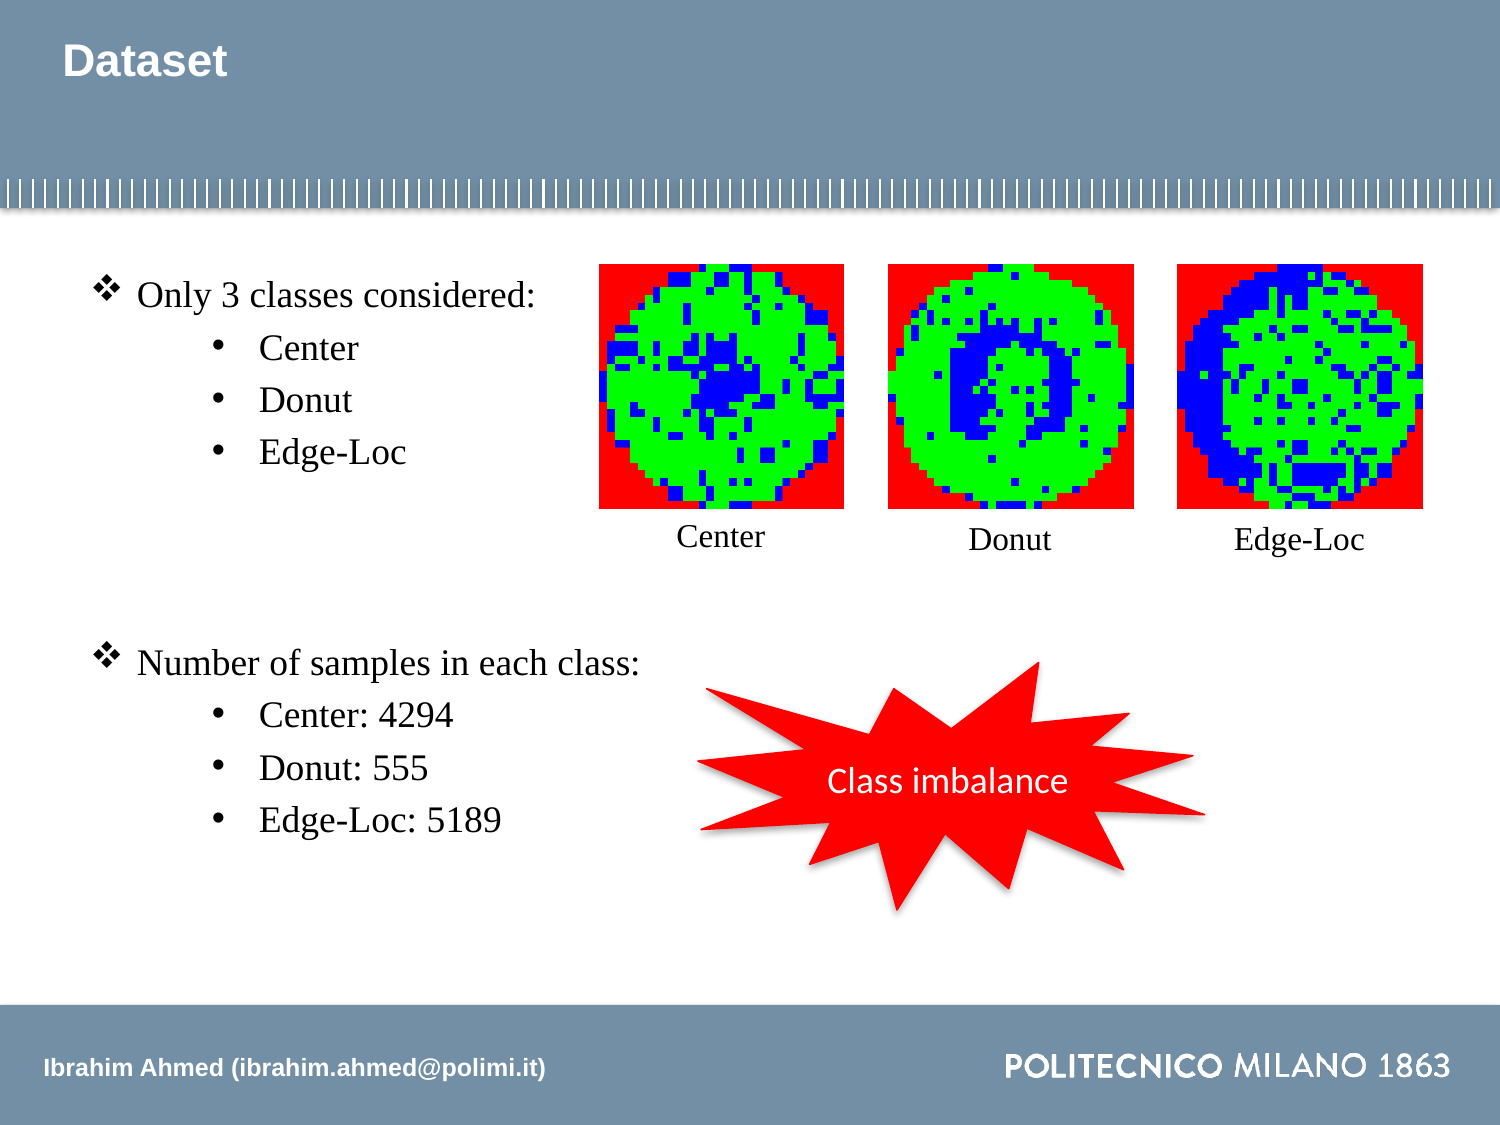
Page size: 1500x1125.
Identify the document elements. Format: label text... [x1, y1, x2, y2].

picture [886, 262, 1135, 511]
picture [999, 1041, 1456, 1089]
list Only 3 classes considered: Center Donut Edge-Loc Number of samples in each class: Center: 4294 Donut: 555 Edge-Loc: 5189 [75, 262, 1441, 1005]
text_box Edge-Loc [1218, 520, 1380, 565]
picture [596, 262, 845, 511]
text_box Donut [953, 520, 1067, 565]
text_box Class imbalance [697, 661, 1206, 911]
text_box Center [661, 520, 781, 562]
picture [1175, 262, 1424, 511]
title Dataset [47, 22, 1455, 161]
